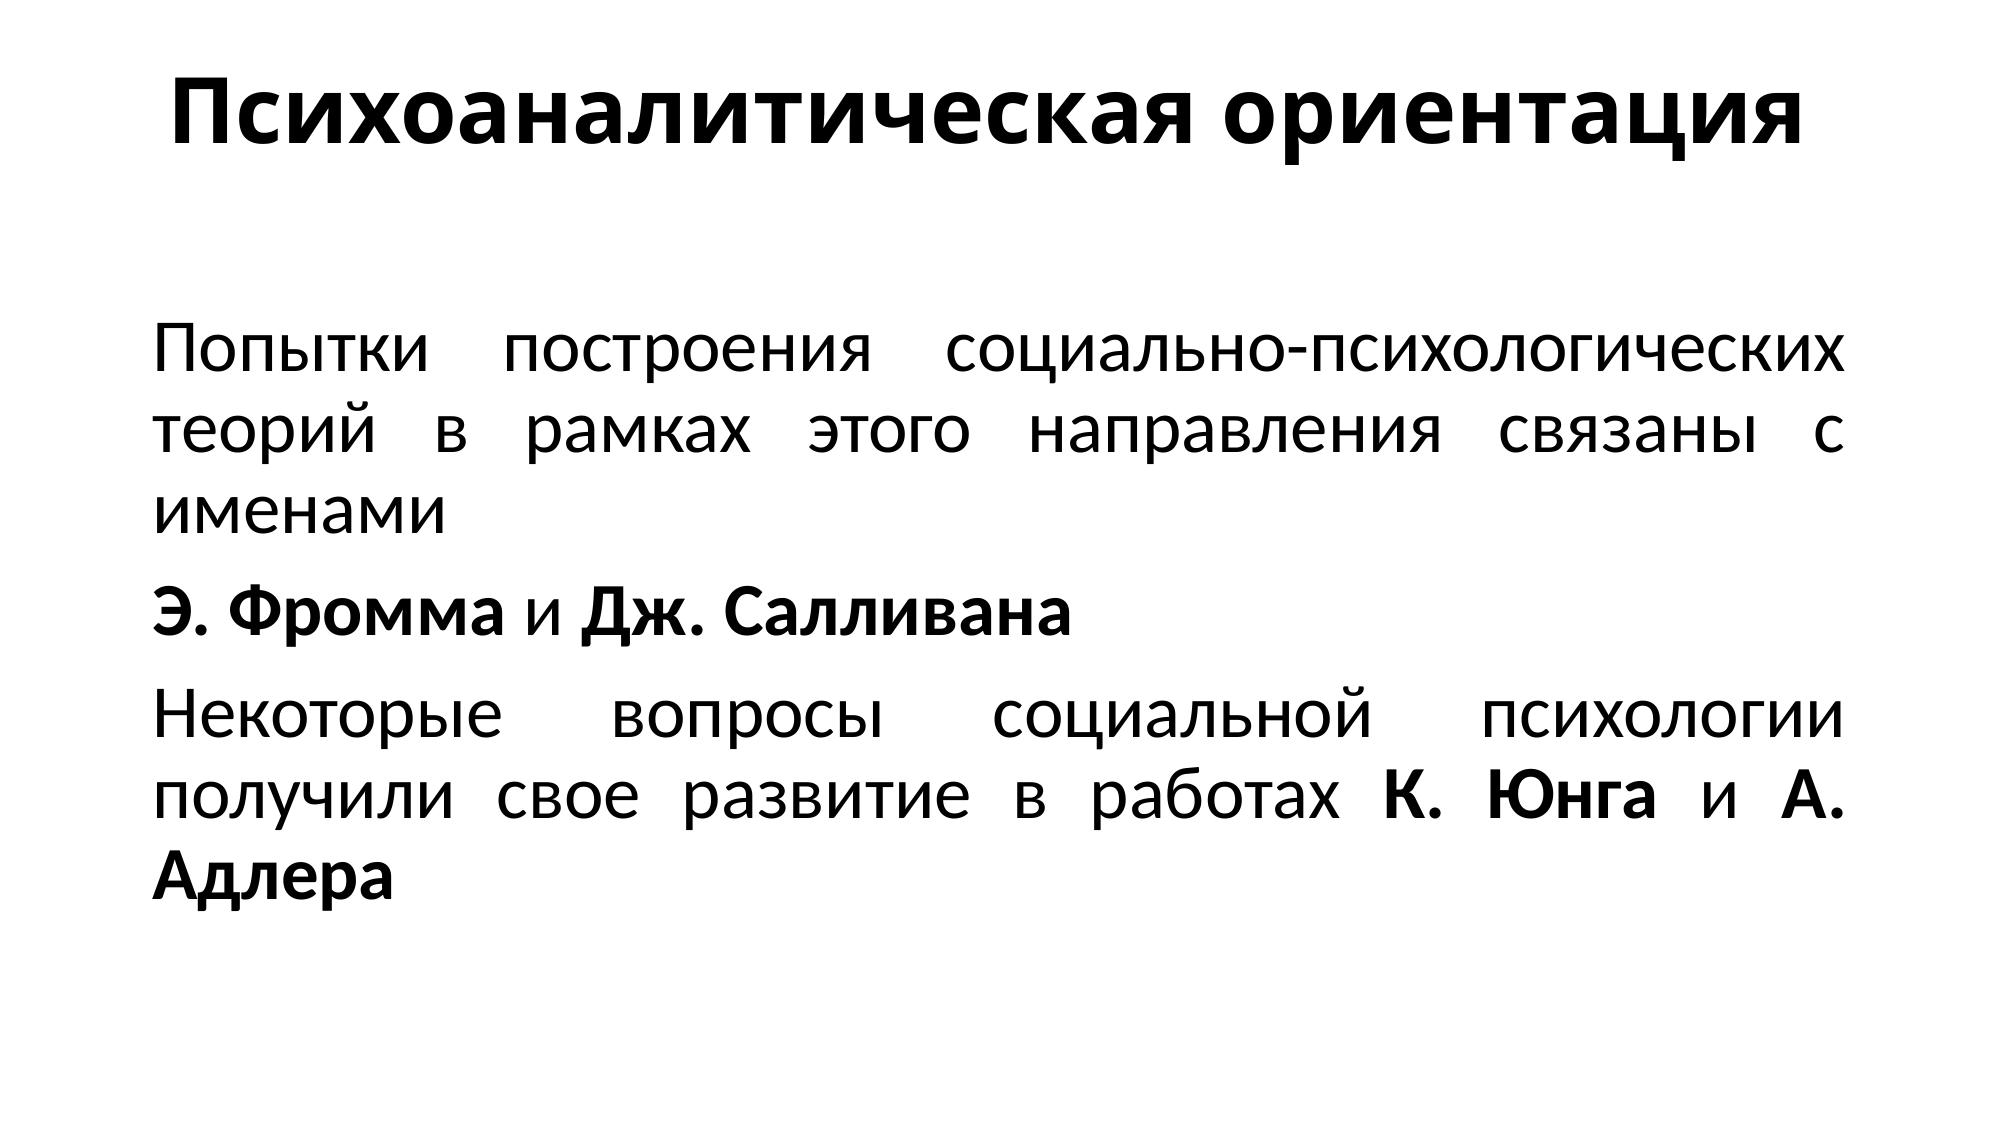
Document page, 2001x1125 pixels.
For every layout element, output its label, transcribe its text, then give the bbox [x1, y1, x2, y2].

list Попытки построения социально-психологических теорий в рамках этого направления связаны с именами Э. Фромма и Дж. Салливана Некоторые вопросы социальной психологии получили свое развитие в работах К. Юнга и А. Адлера [137, 299, 1863, 1014]
title Психоаналитическая ориентация [137, 59, 1863, 278]
